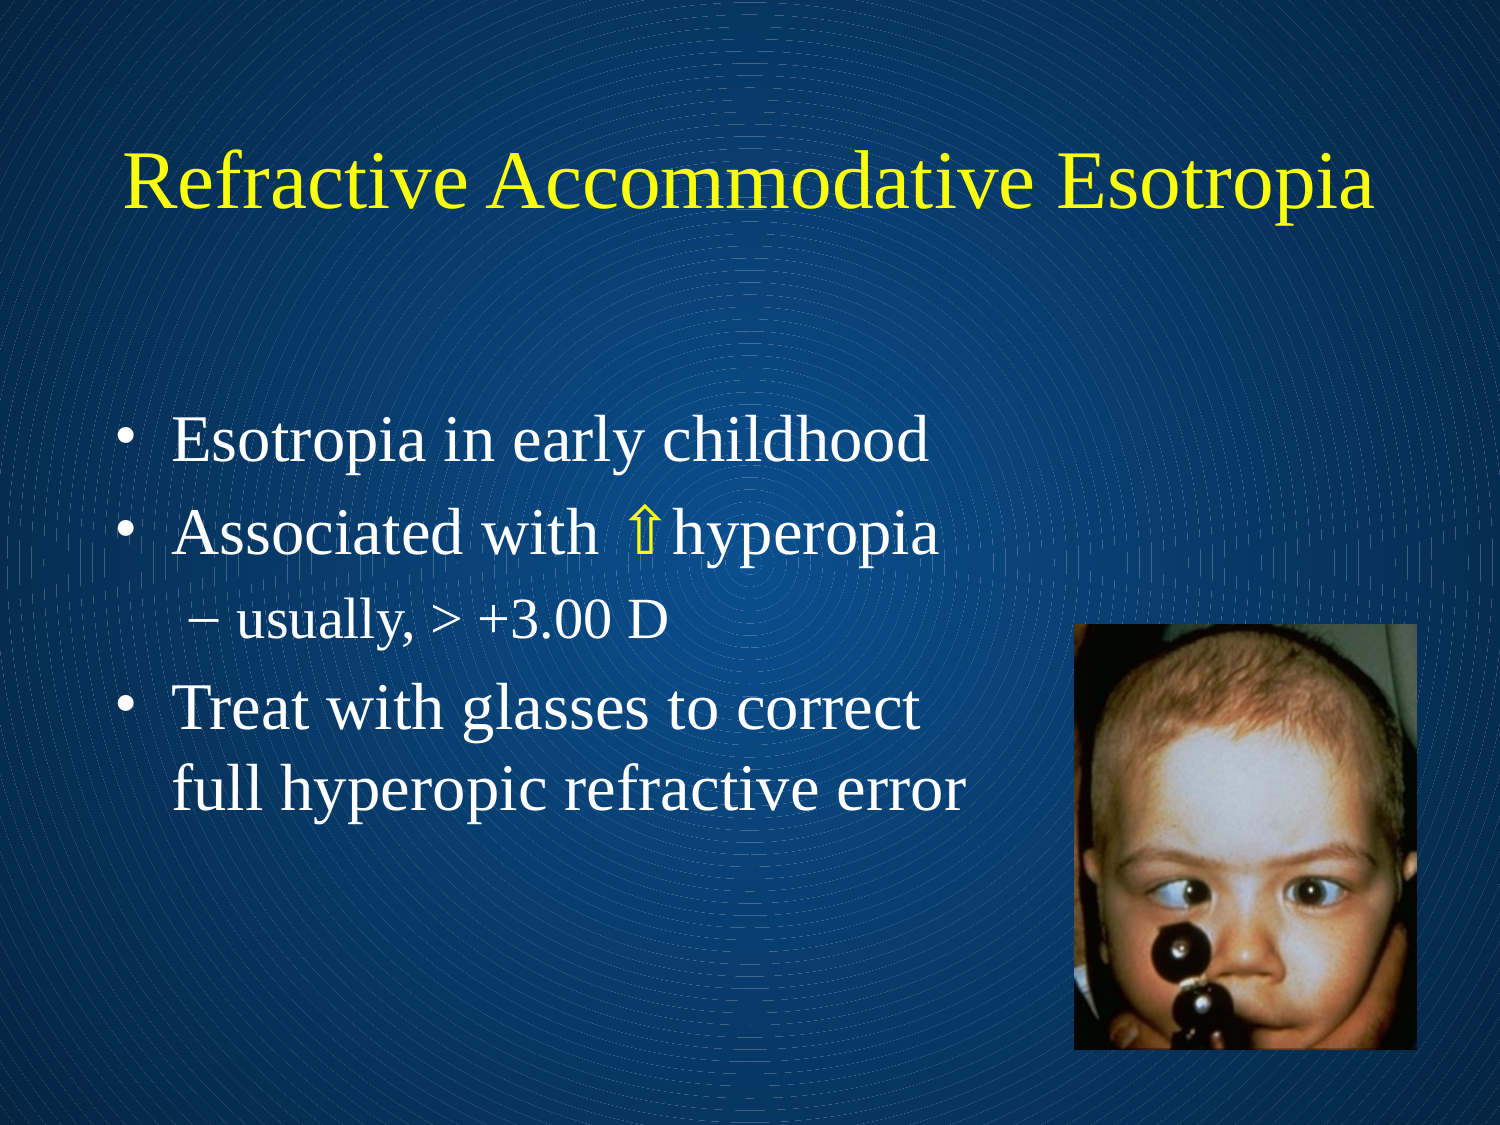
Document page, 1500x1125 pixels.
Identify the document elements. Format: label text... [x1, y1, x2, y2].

title Refractive Accommodative Esotropia [68, 62, 1432, 288]
picture [1074, 624, 1417, 1051]
list Esotropia in early childhood Associated with ⇧hyperopia usually, > +3.00 D Treat with glasses to correct full hyperopic refractive error [99, 387, 1013, 888]
